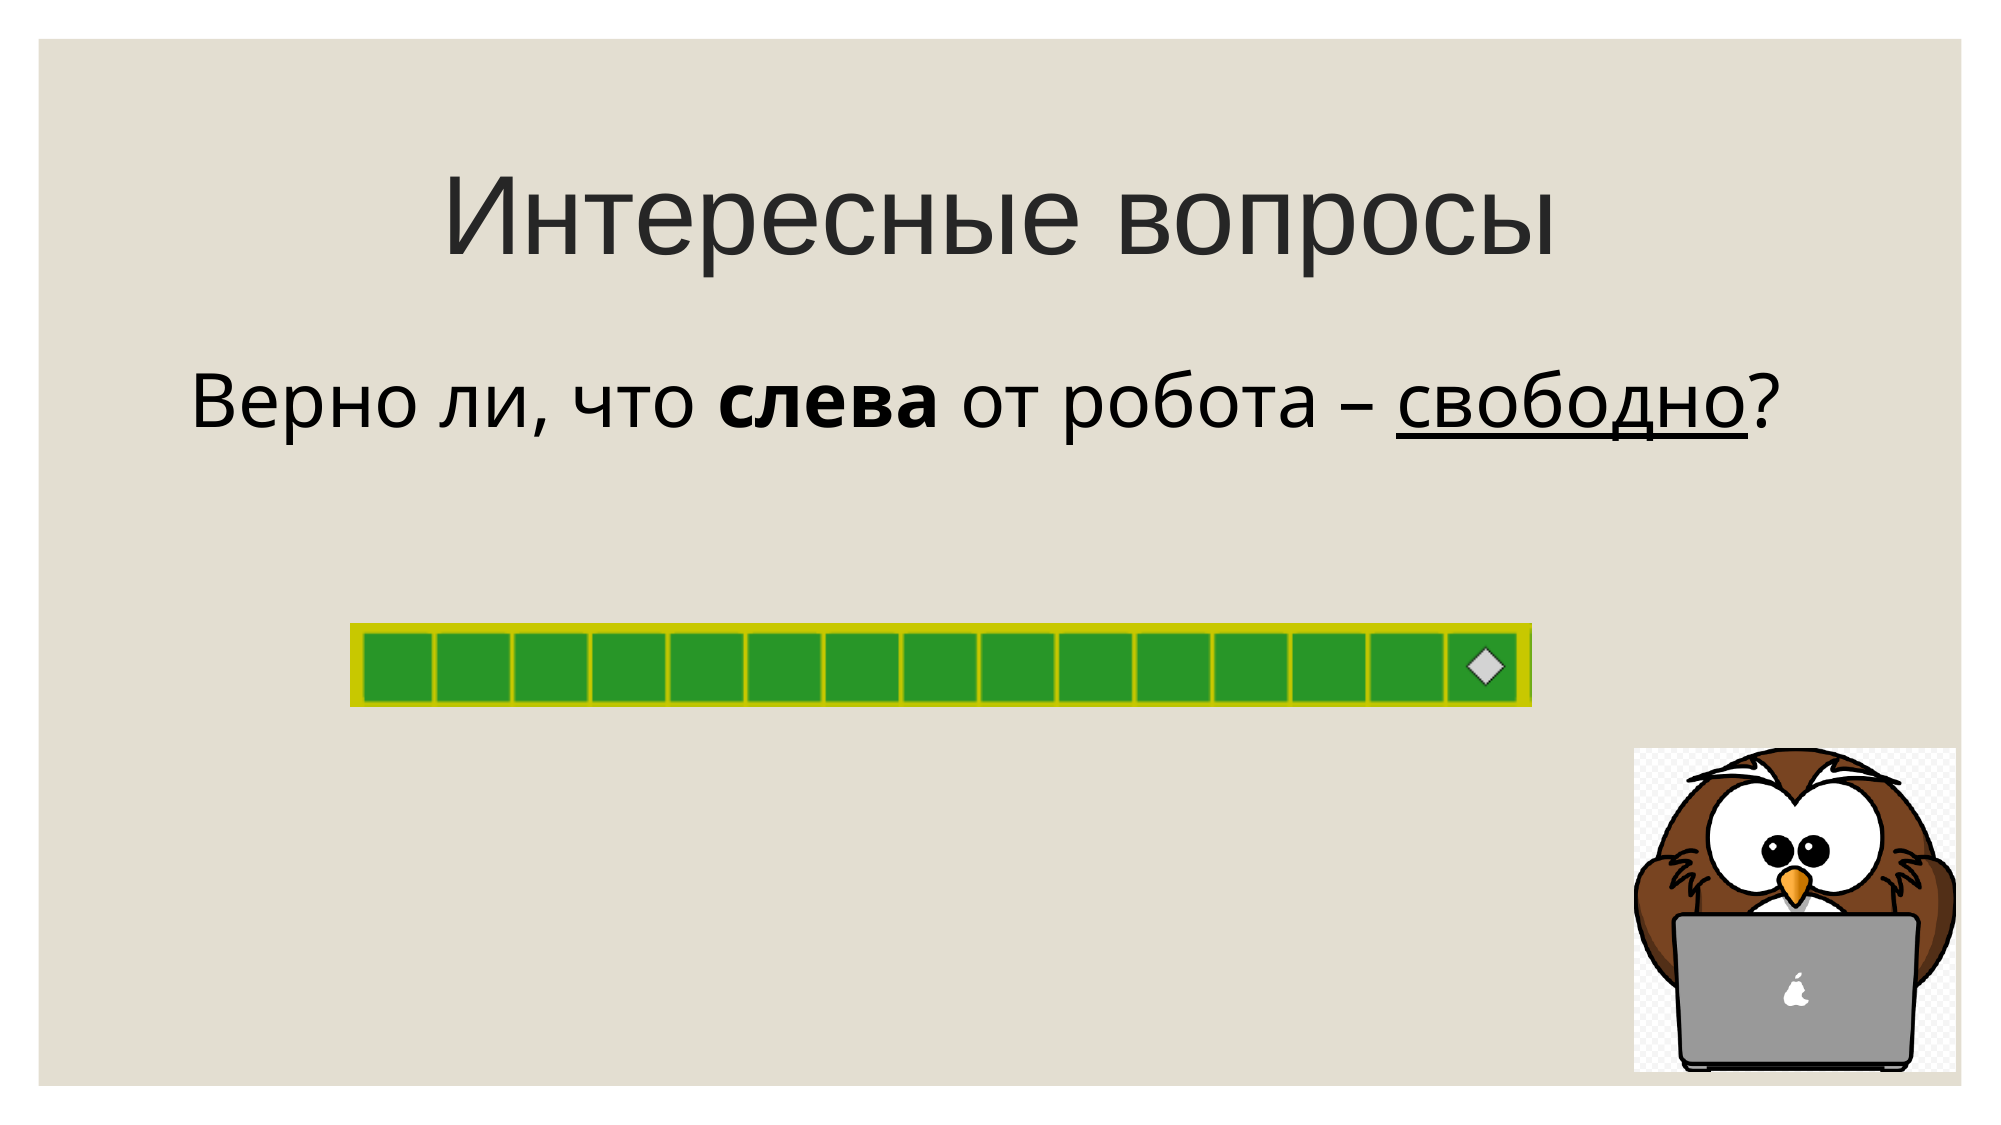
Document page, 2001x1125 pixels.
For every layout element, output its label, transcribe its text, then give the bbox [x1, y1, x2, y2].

title Интересные вопросы [174, 105, 1826, 331]
list Верно ли, что слева от робота – свободно? [174, 344, 1826, 991]
picture [1634, 748, 1956, 1072]
picture [349, 623, 1532, 707]
